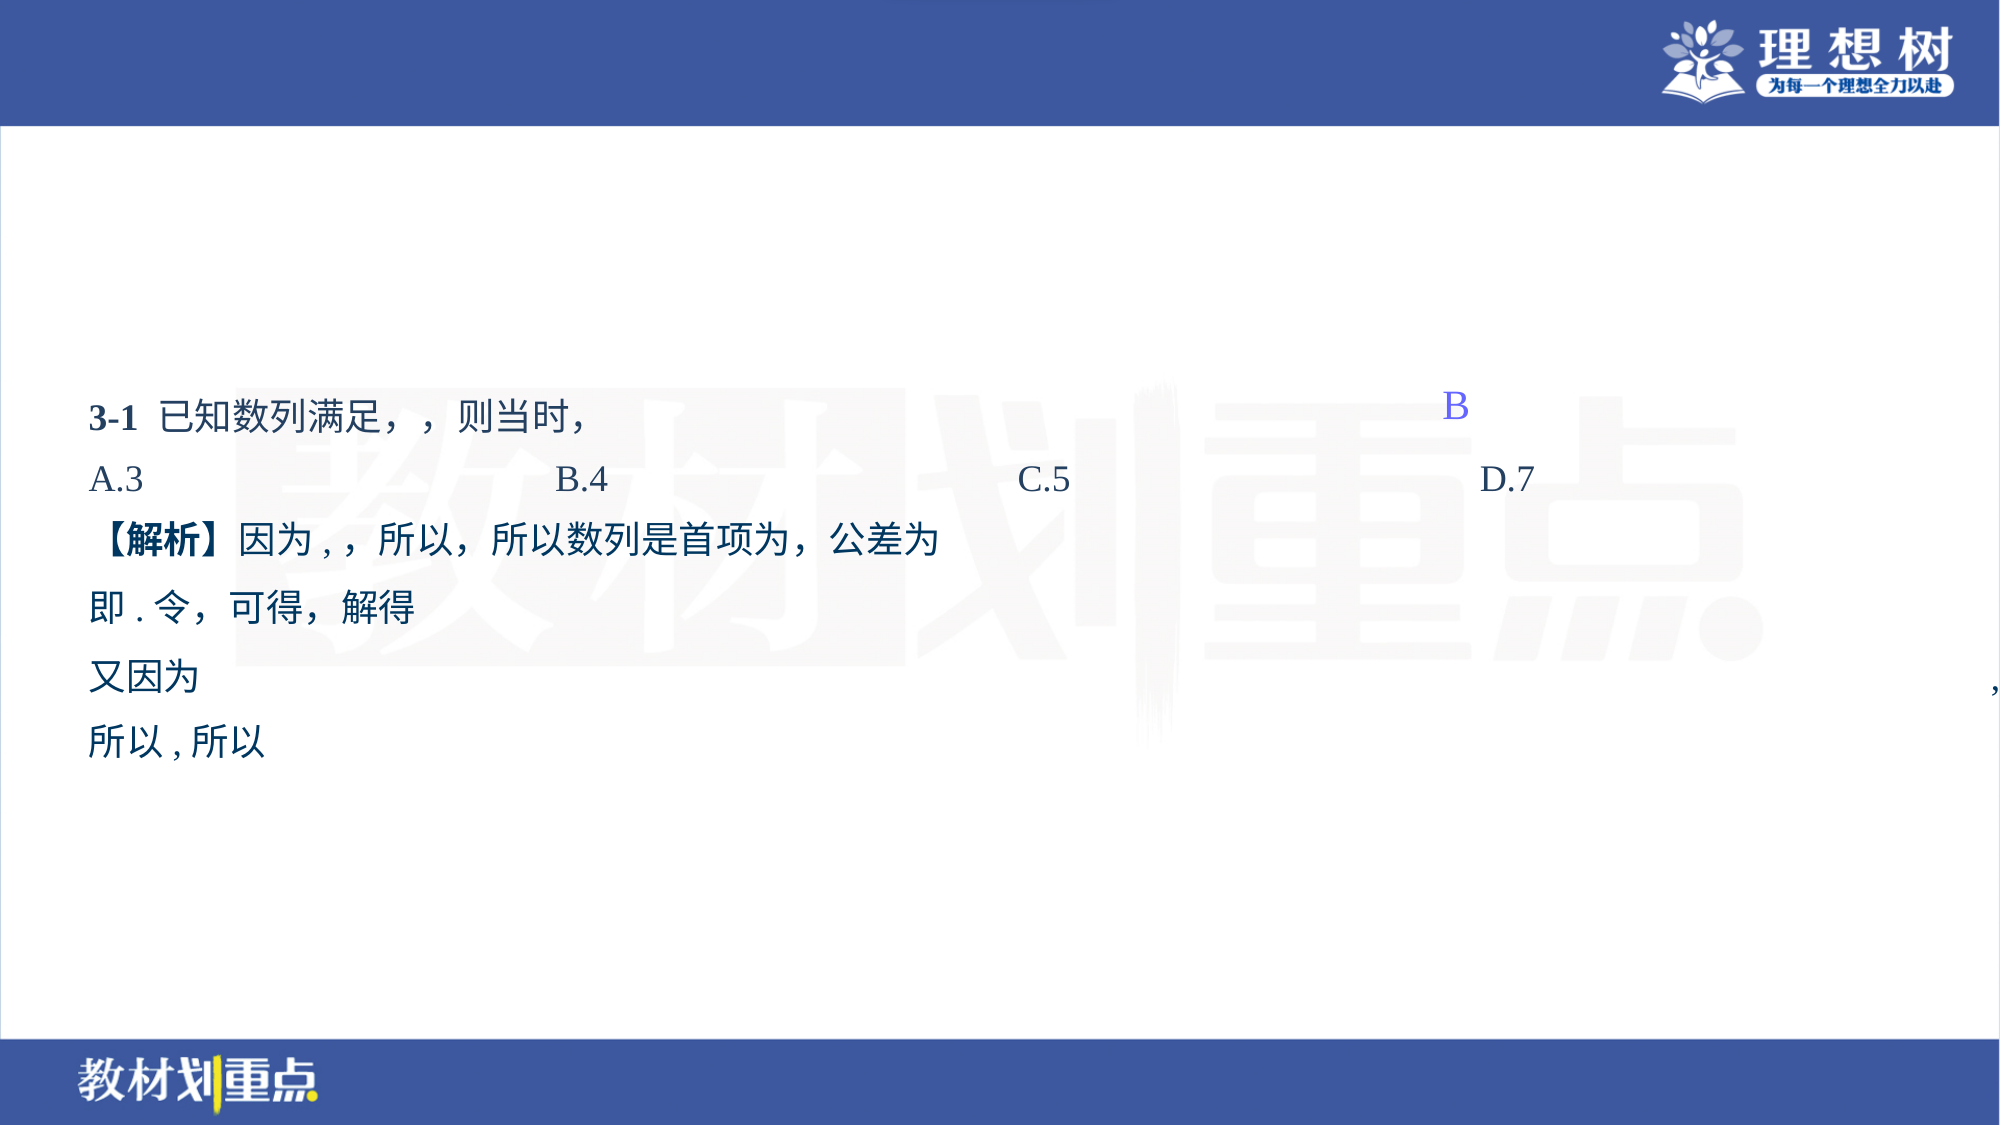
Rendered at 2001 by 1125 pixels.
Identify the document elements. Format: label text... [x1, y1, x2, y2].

text_box B [1427, 375, 1486, 426]
text_box A.3 B.4 C.5 D.7 [88, 432, 1911, 492]
picture [0, 0, 2000, 1125]
